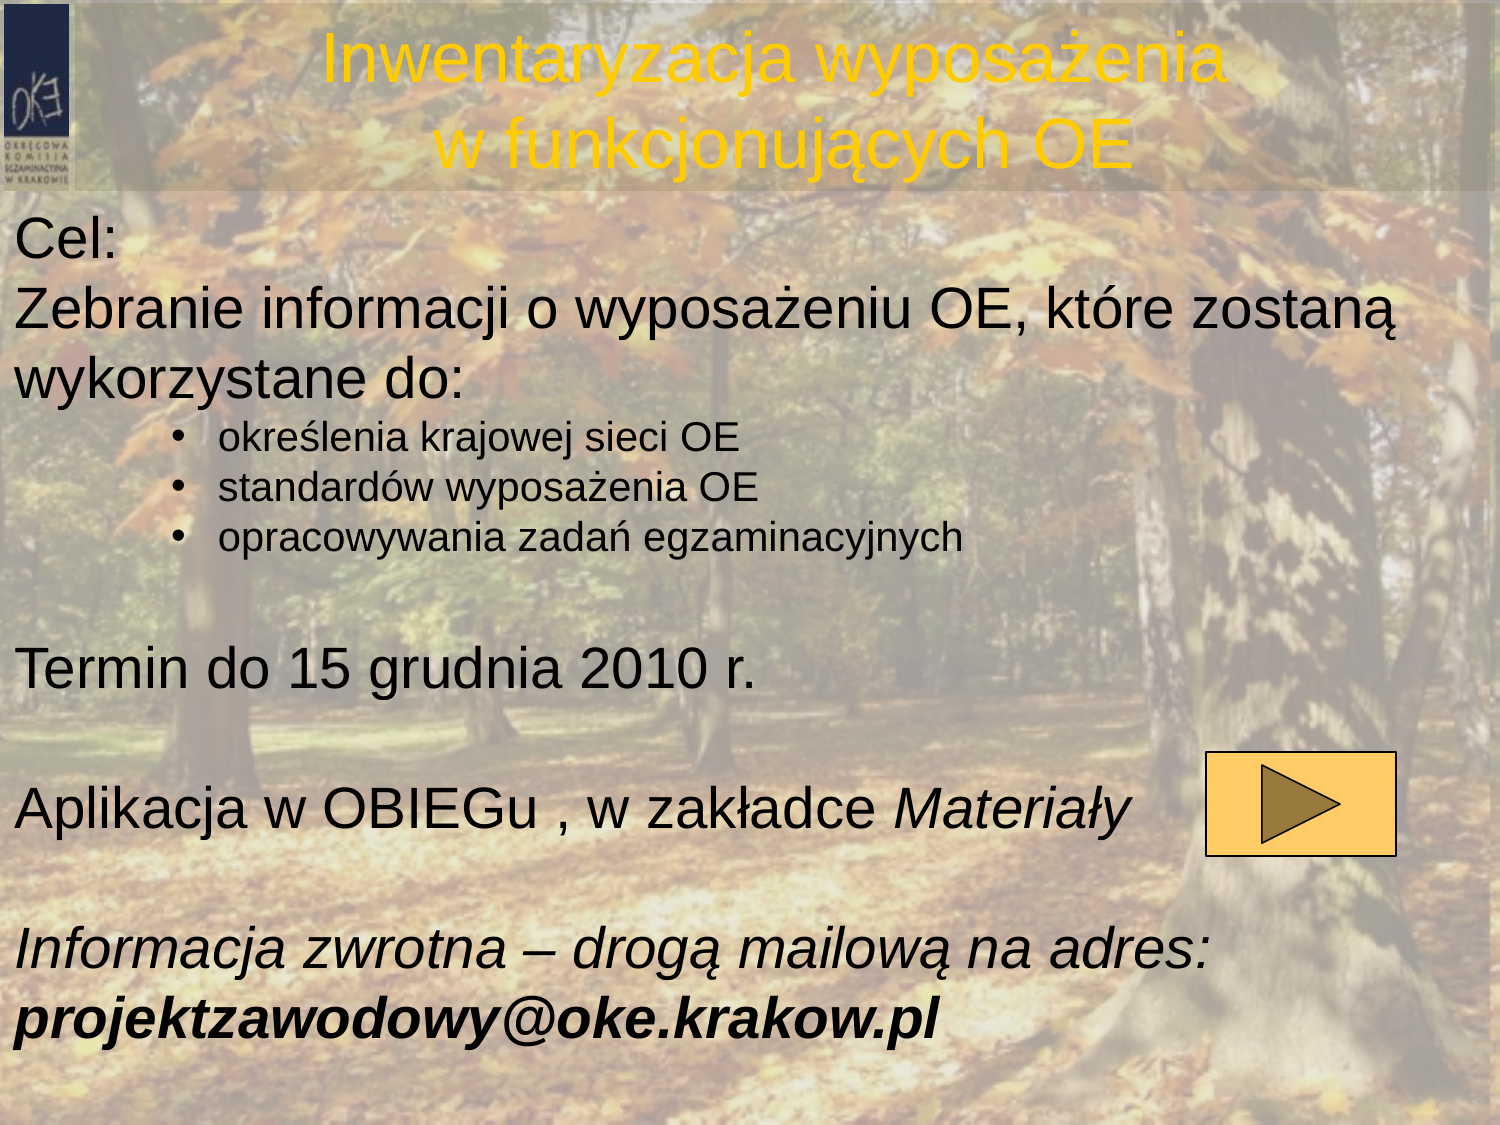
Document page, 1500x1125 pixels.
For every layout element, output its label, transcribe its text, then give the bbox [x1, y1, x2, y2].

text_box Cel: Zebranie informacji o wyposażeniu OE, które zostaną wykorzystane do: określenia krajowej sieci OE standardów wyposażenia OE opracowywania zadań egzaminacyjnych Termin do 15 grudnia 2010 r. Aplikacja w OBIEGu , w zakładce Materiały Informacja zwrotna – drogą mailową na adres: projektzawodowy@oke.krakow.pl [0, 192, 1495, 1058]
text_box [1206, 752, 1396, 857]
title Inwentaryzacja wyposażenia w funkcjonujących OE [74, 3, 1495, 192]
